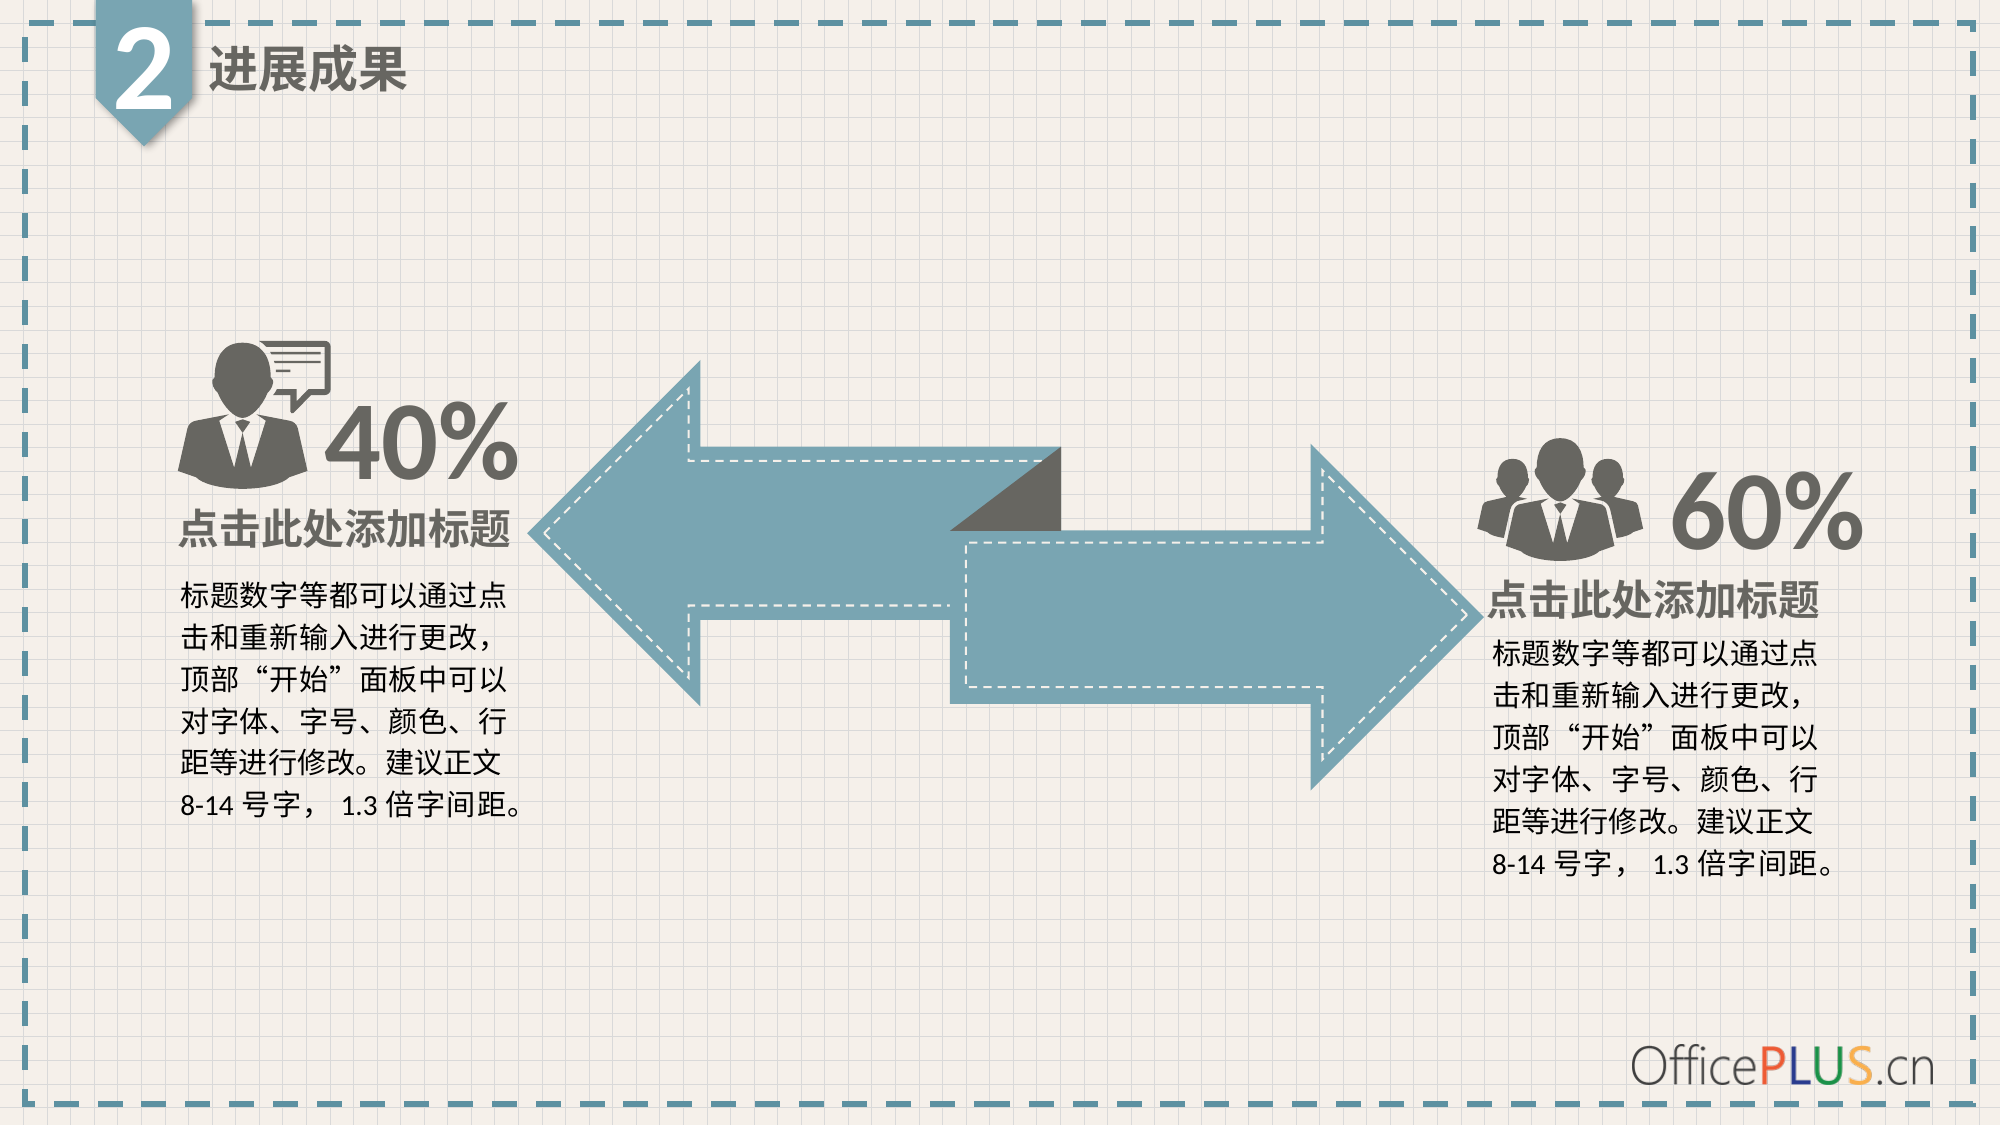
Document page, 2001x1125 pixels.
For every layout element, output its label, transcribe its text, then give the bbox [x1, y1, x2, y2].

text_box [1477, 438, 1644, 561]
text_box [526, 359, 1484, 791]
text_box 40% [310, 360, 526, 495]
text_box 标题数字等都可以通过点击和重新输入进行更改，顶部“开始”面板中可以对字体、字号、颜色、行距等进行修改。建议正文8-14号字，1.3倍字间距。 [1477, 621, 1835, 888]
text_box 标题数字等都可以通过点击和重新输入进行更改，顶部“开始”面板中可以对字体、字号、颜色、行距等进行修改。建议正文8-14号字，1.3倍字间距。 [165, 562, 523, 830]
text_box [177, 340, 331, 489]
text_box 2 [97, 0, 191, 142]
picture [1632, 1044, 1933, 1085]
text_box 60% [1654, 429, 1881, 580]
text_box [138, 142, 150, 148]
text_box 进展成果 [200, 30, 424, 105]
text_box 点击此处添加标题 [1484, 566, 1836, 632]
text_box 点击此处添加标题 [162, 495, 526, 560]
